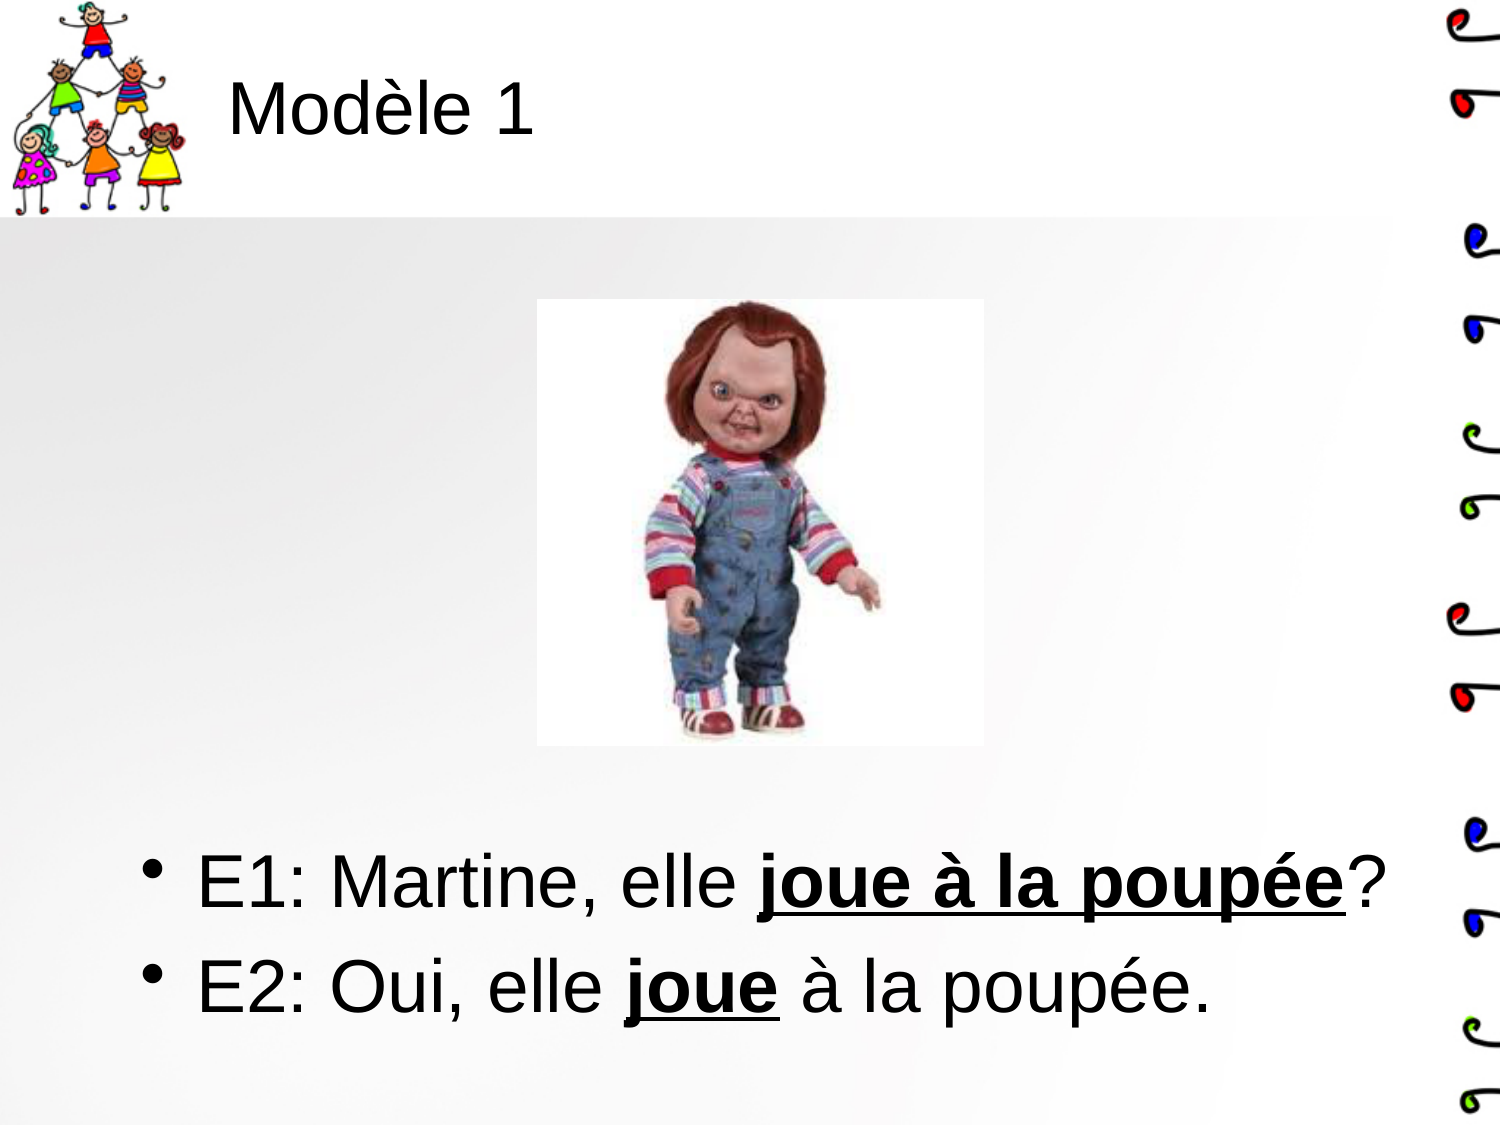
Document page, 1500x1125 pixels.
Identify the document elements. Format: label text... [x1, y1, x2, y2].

list E1: Martine, elle joue à la poupée? E2: Oui, elle joue à la poupée. [124, 824, 1438, 1088]
title Modèle 1 [212, 16, 1463, 192]
picture [0, 0, 1500, 1125]
